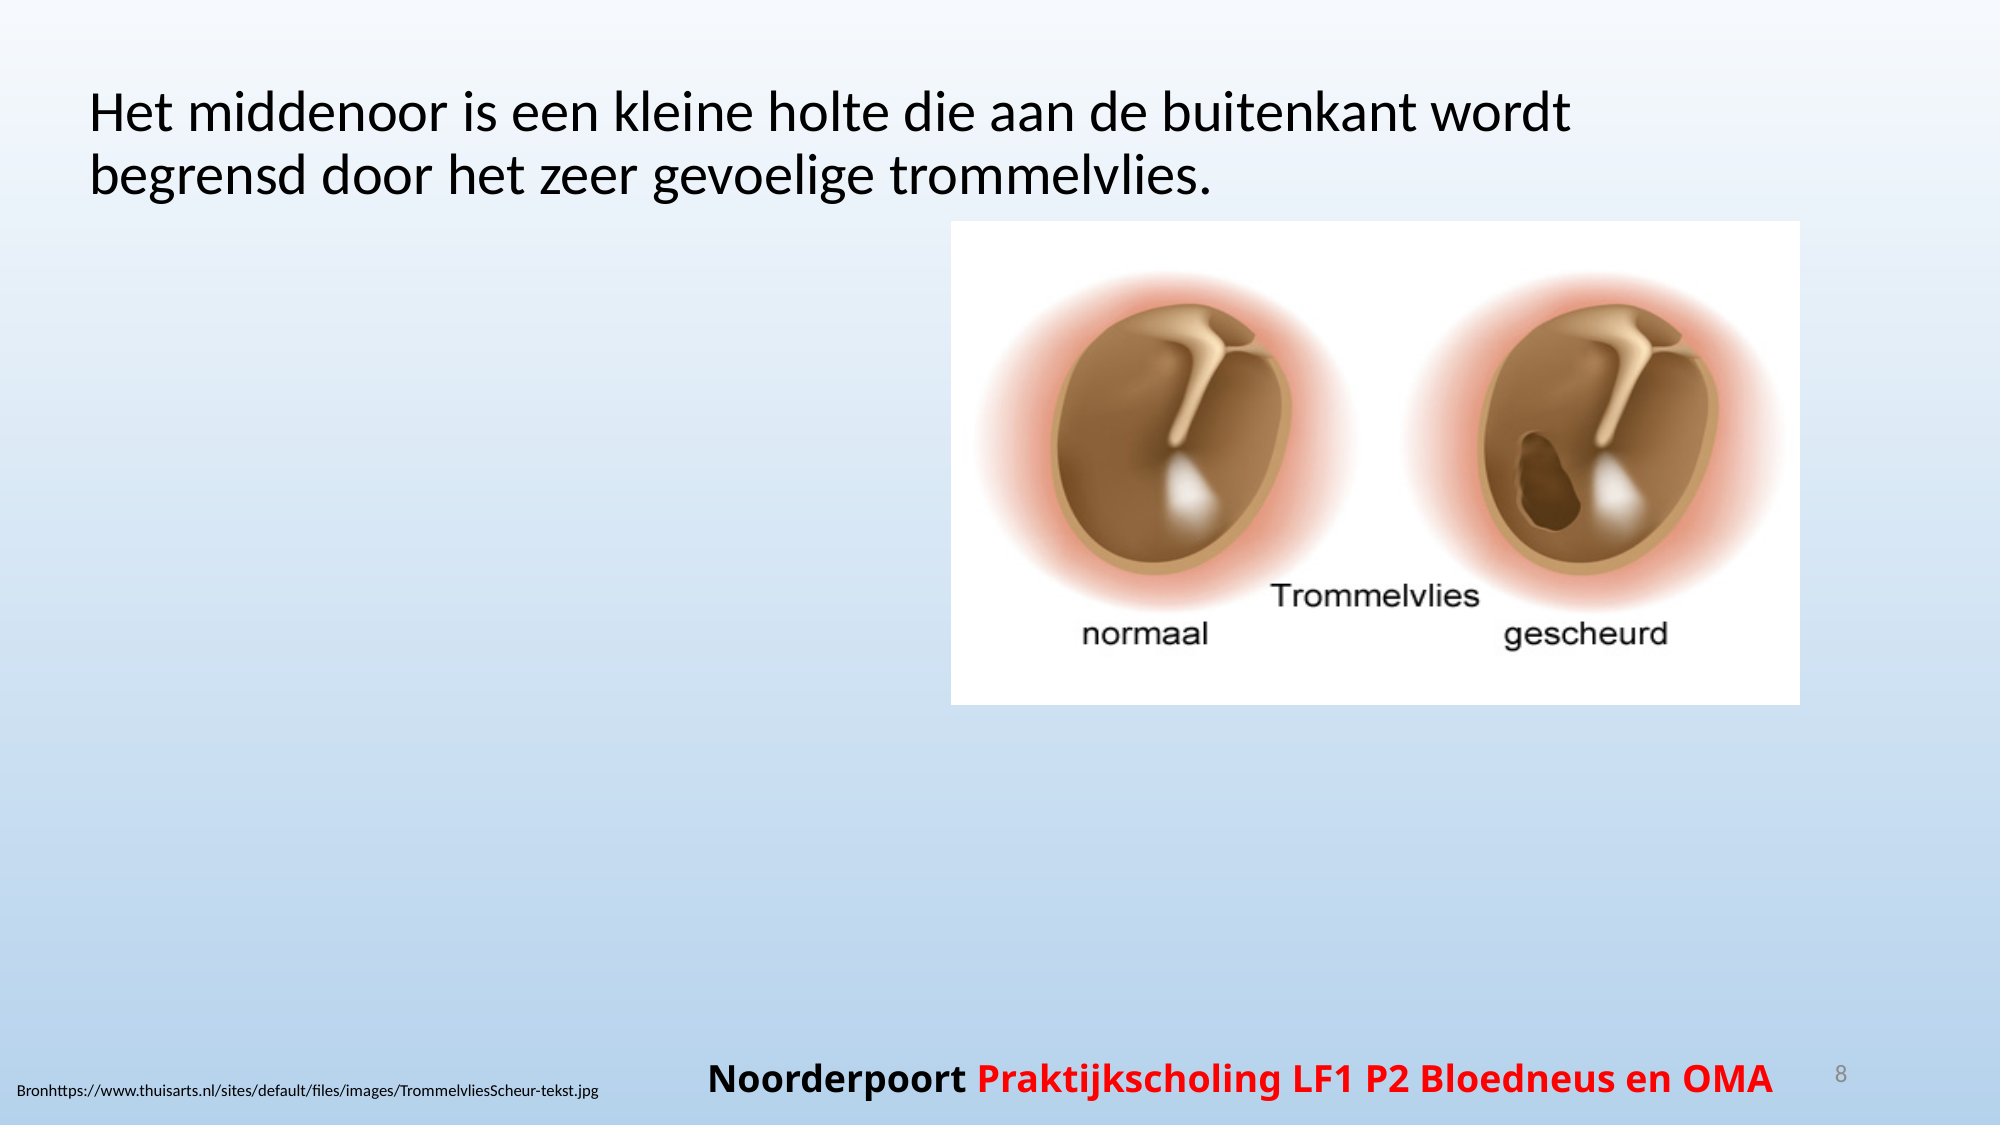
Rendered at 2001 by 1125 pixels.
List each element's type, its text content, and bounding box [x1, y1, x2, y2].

text_box Bronhttps://www.thuisarts.nl/sites/default/files/images/TrommelvliesScheur-tekst.jpg [2, 1072, 692, 1108]
picture [951, 221, 1800, 705]
text_box Noorderpoort Praktijkscholing LF1 P2 Bloedneus en OMA [692, 1047, 1789, 1108]
list Het middenoor is een kleine holte die aan de buitenkant wordt begrensd door het zeer gevoelige trommelvlies. [74, 73, 1800, 788]
slide_number 8 [1412, 1042, 1863, 1103]
